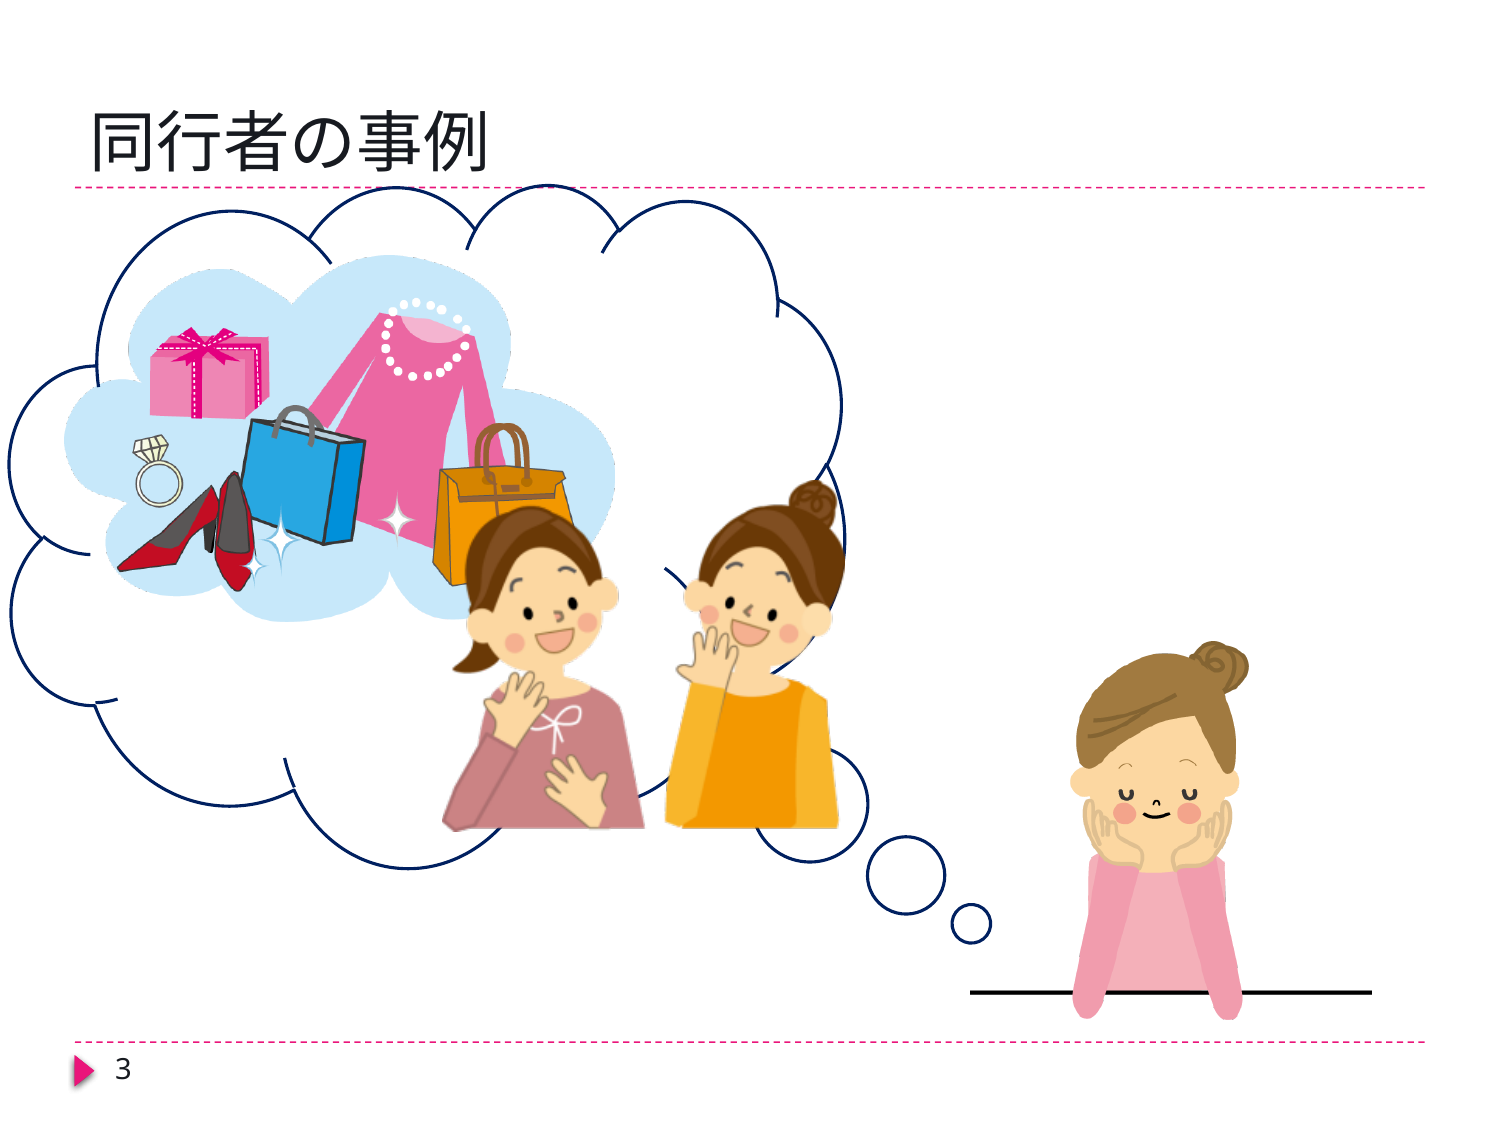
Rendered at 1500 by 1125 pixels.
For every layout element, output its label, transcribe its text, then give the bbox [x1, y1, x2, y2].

text_box [135, 183, 843, 480]
text_box [865, 835, 947, 916]
picture [970, 641, 1372, 1021]
slide_number 3 [100, 1042, 426, 1103]
text_box [764, 761, 870, 864]
text_box [7, 374, 486, 871]
text_box [950, 904, 964, 944]
picture [64, 255, 845, 833]
title 同行者の事例 [75, 37, 1425, 188]
